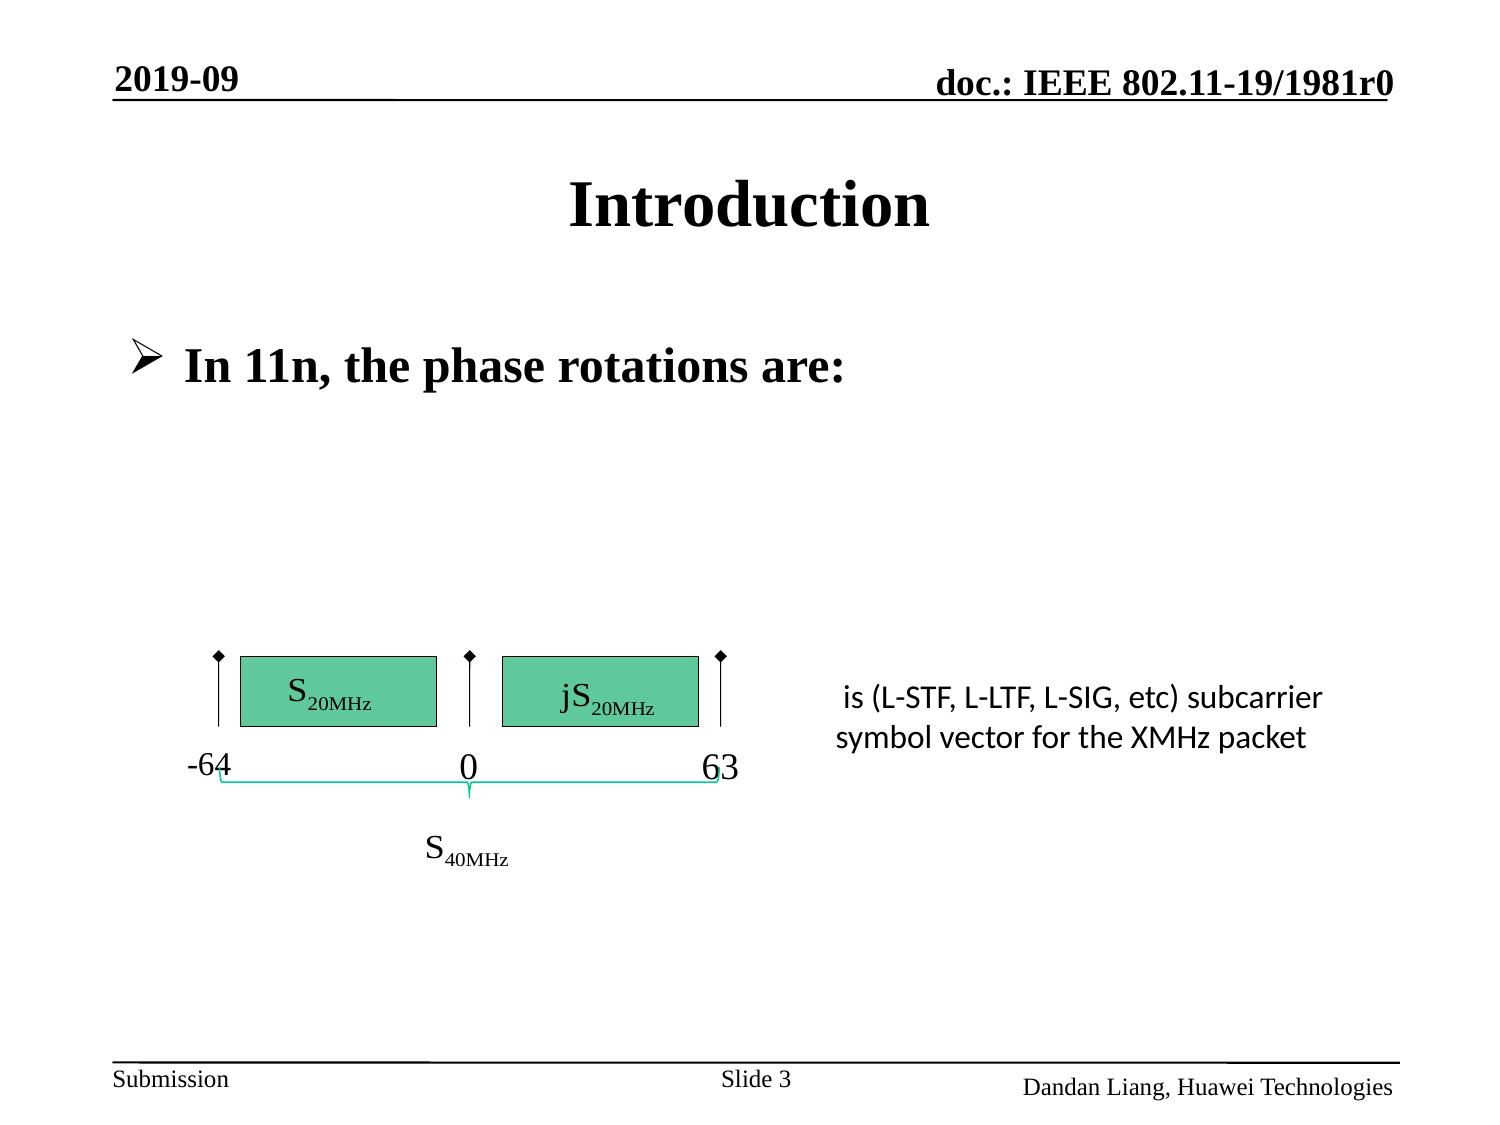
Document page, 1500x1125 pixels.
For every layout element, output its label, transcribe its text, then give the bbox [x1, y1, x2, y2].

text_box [419, 824, 519, 876]
title Introduction [112, 112, 1388, 288]
slide_number Slide 3 [712, 1061, 800, 1123]
list In 11n, the phase rotations are: [112, 324, 1388, 1000]
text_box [174, 656, 751, 798]
slide_number 2019-09 [114, 54, 423, 100]
